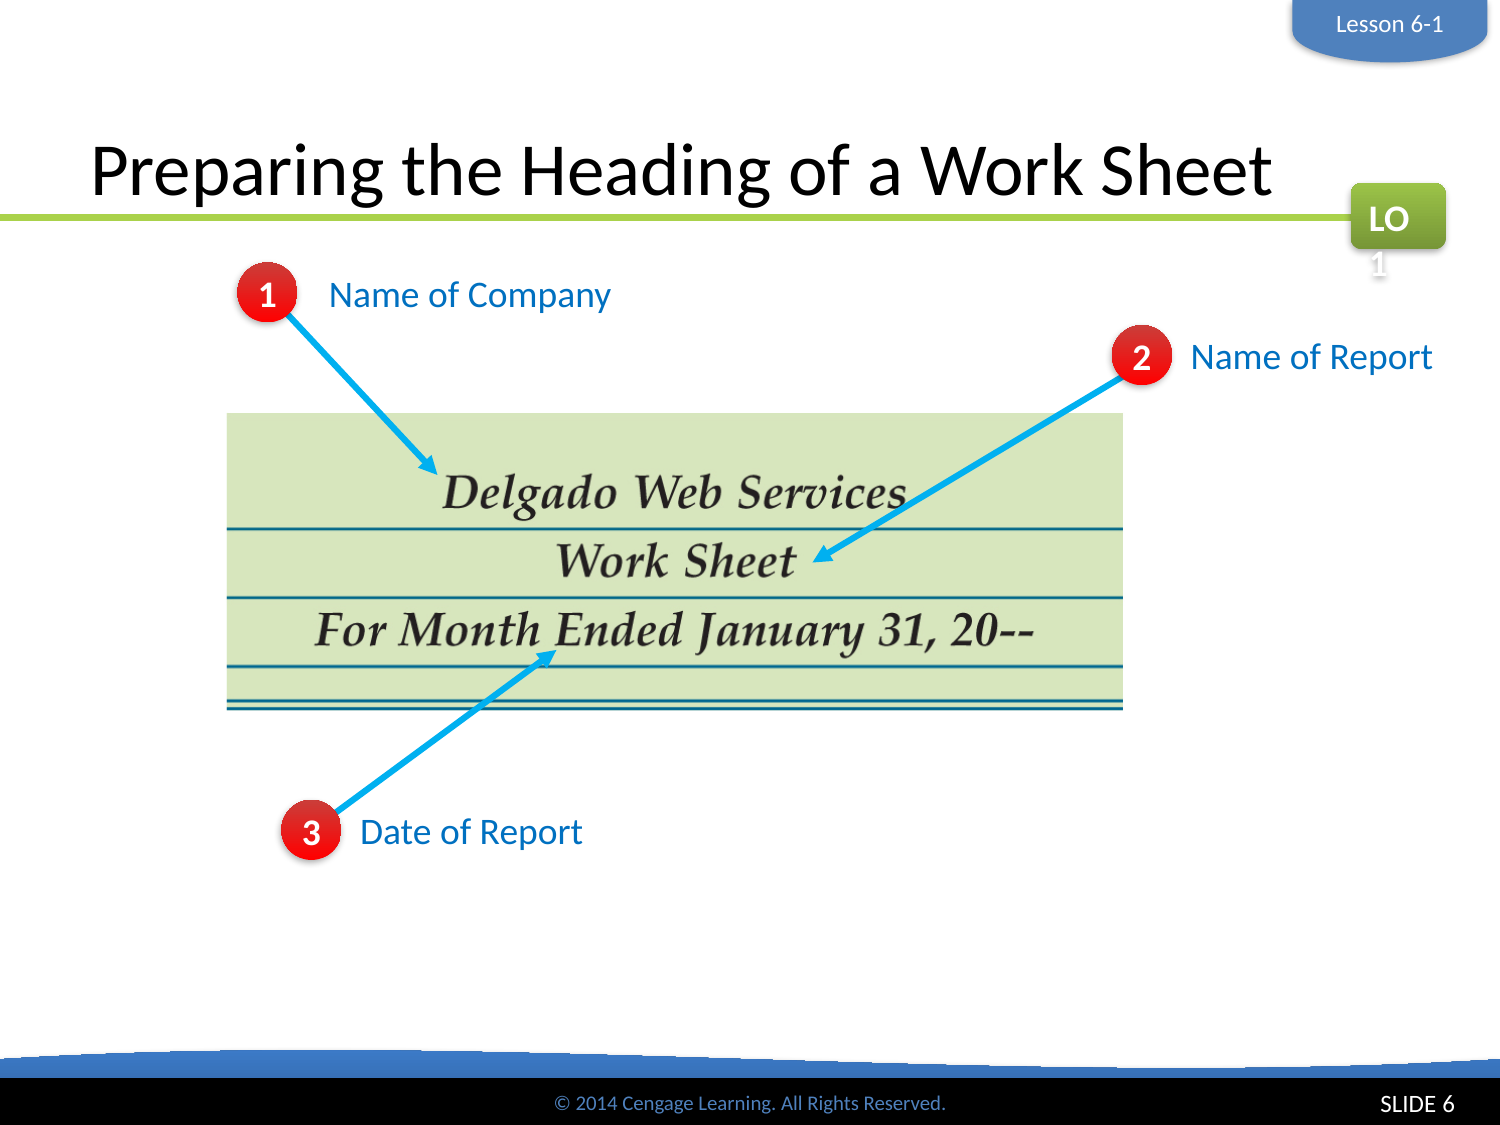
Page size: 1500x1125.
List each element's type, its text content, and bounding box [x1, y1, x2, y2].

slide_number SLIDE 6 [1170, 1080, 1470, 1125]
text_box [237, 262, 629, 476]
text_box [1292, 0, 1488, 63]
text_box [281, 649, 601, 861]
picture [224, 412, 1126, 713]
text_box LO1 [1350, 183, 1446, 250]
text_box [812, 324, 1451, 563]
title Preparing the Heading of a Work Sheet [75, 29, 1350, 218]
